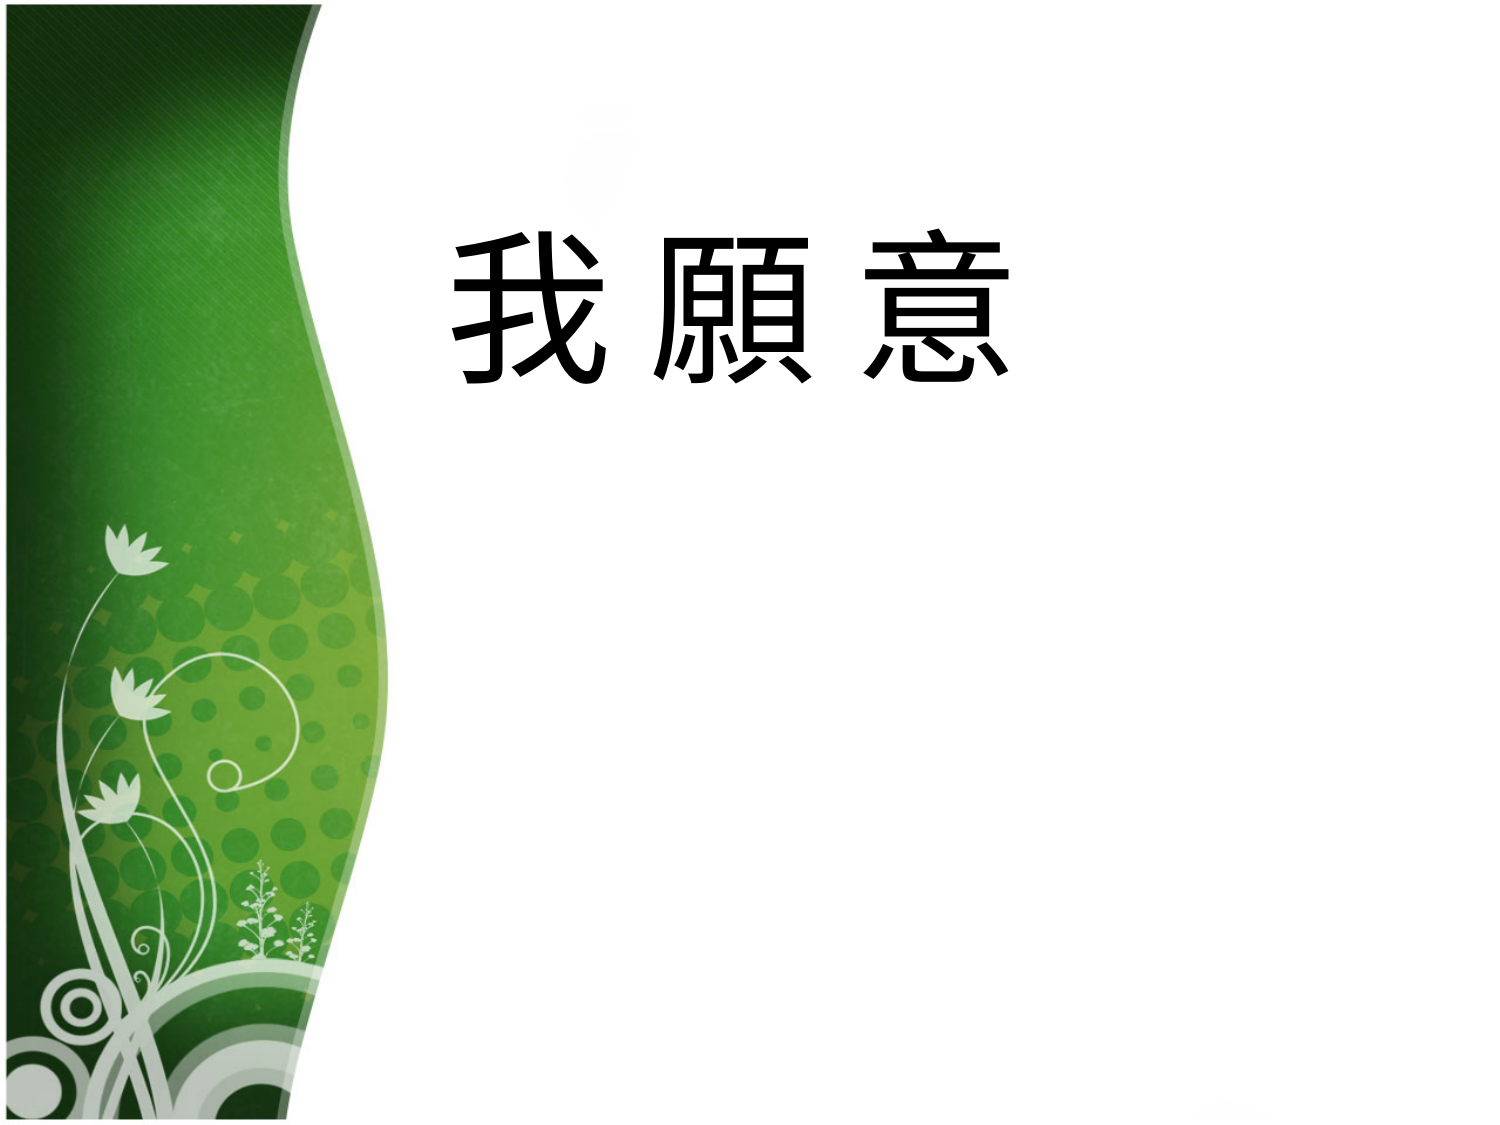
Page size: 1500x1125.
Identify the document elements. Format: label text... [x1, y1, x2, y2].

text_box 我 願 意 [431, 196, 1214, 411]
picture [0, 0, 1500, 1125]
